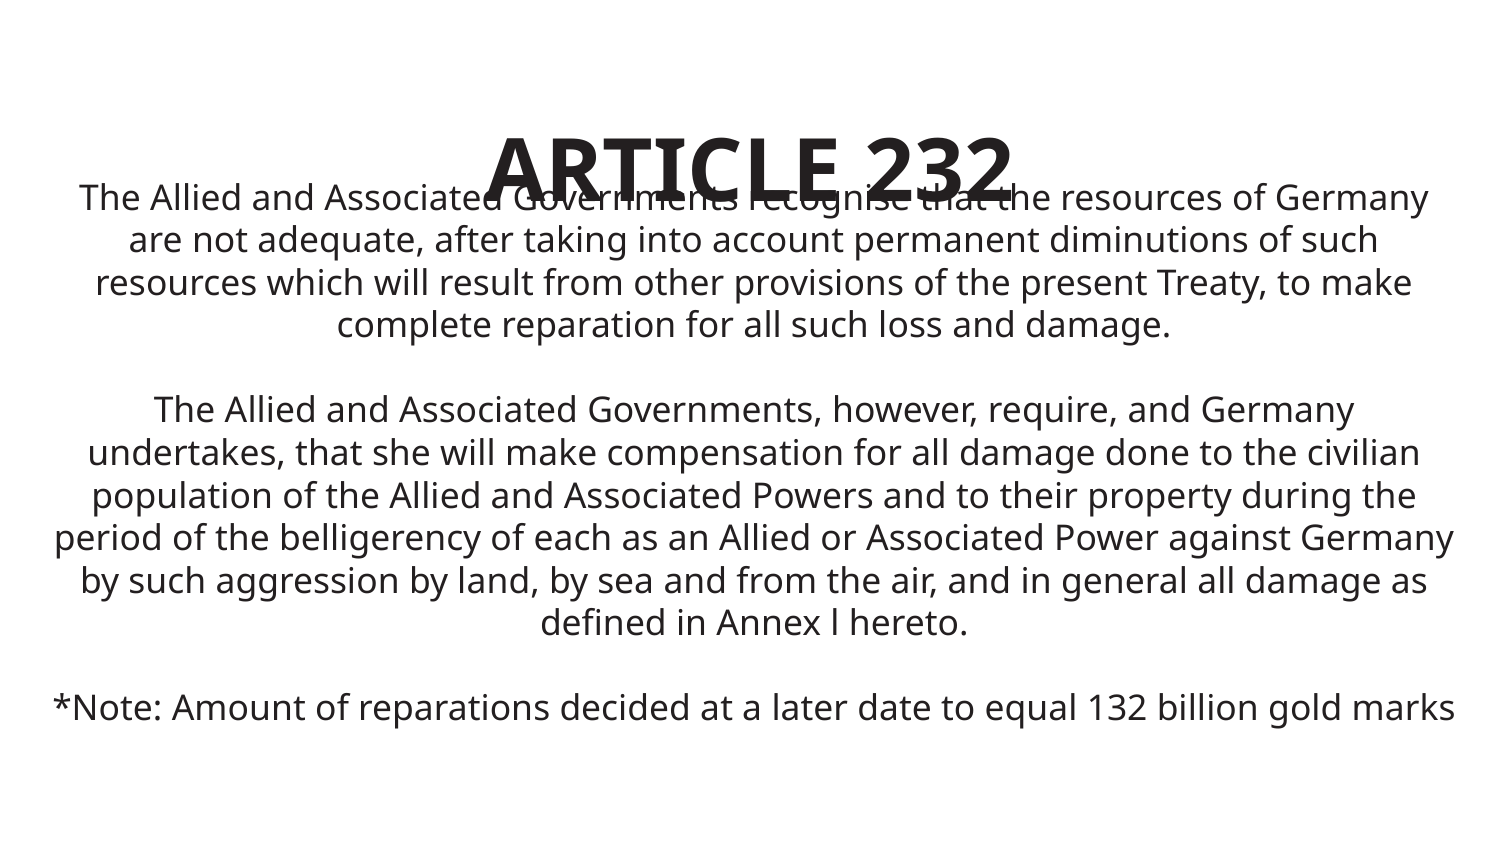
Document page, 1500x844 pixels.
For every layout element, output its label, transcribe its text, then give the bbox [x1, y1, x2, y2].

text_box ARTICLE 232 [209, 71, 1291, 174]
text_box The Allied and Associated Governments recognise that the resources of Germany are not adequate, after taking into account permanent diminutions of such resources which will result from other provisions of the present Treaty, to make complete reparation for all such loss and damage. The Allied and Associated Governments, however, require, and Germany undertakes, that she will make compensation for all damage done to the civilian population of the Allied and Associated Powers and to their property during the period of the belligerency of each as an Allied or Associated Power against Germany by such aggression by land, by sea and from the air, and in general all damage as defined in Annex l hereto. *Note: Amount of reparations decided at a later date to equal 132 billion gold marks [50, 174, 1458, 784]
